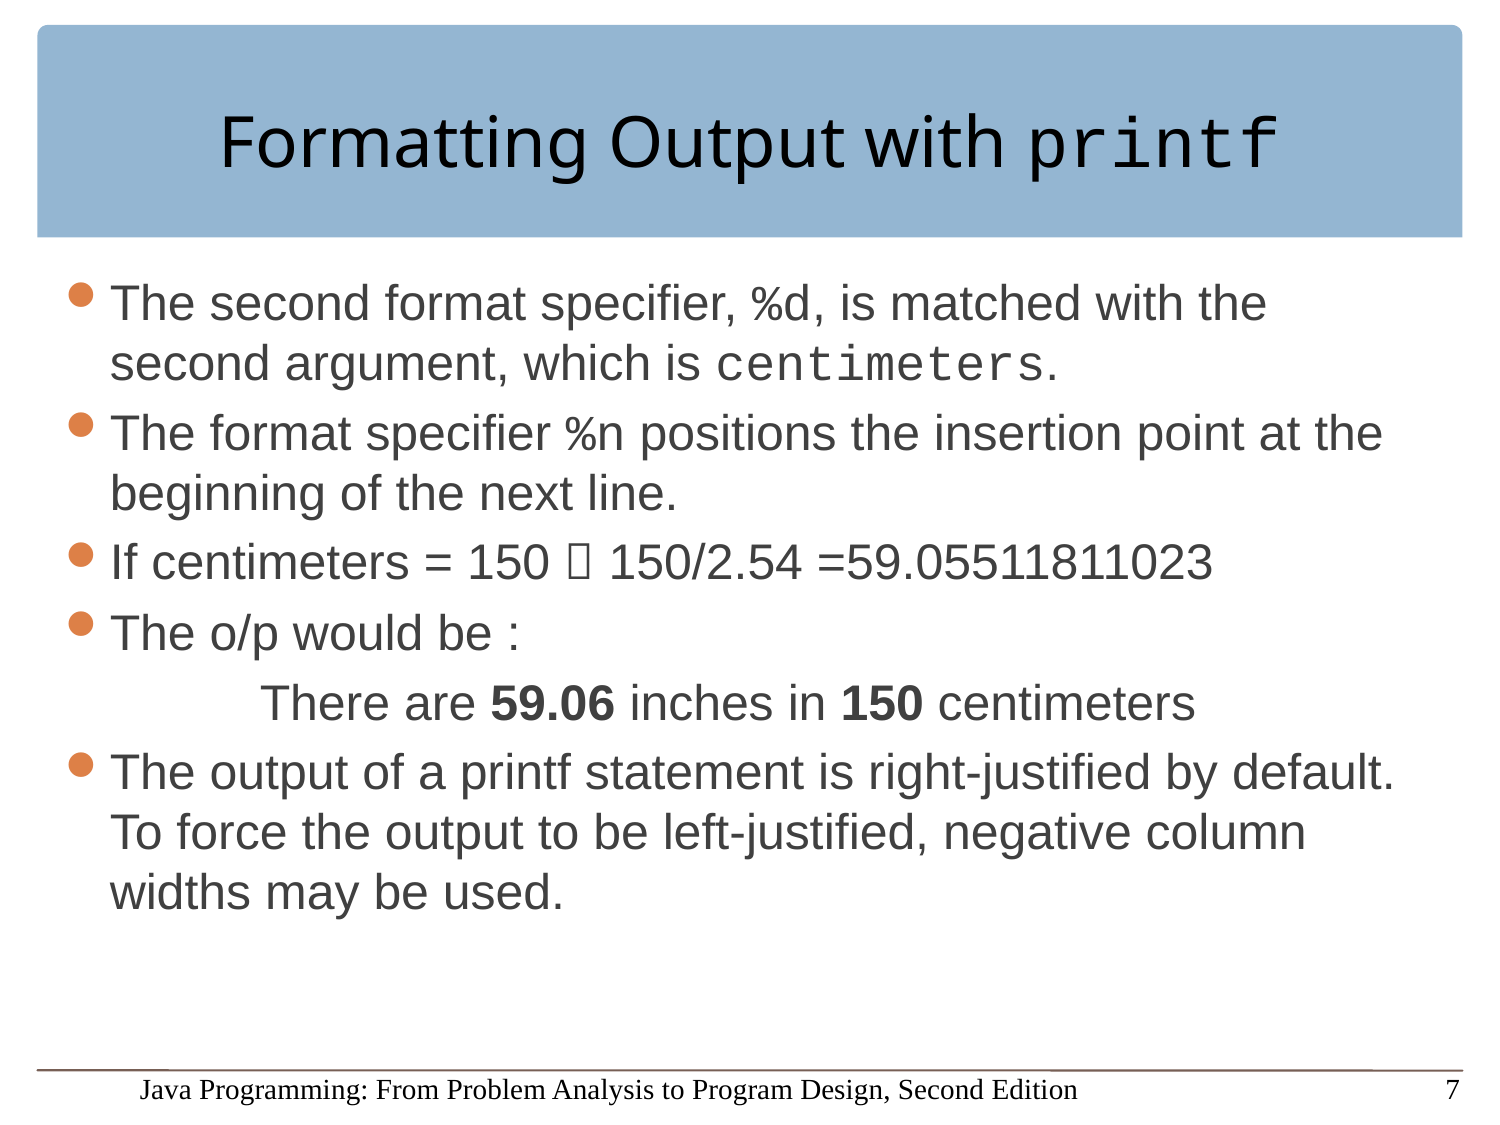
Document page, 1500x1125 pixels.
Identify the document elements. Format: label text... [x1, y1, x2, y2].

title Formatting Output with printf [49, 44, 1451, 233]
text_box 7 [1275, 1062, 1475, 1100]
text_box Java Programming: From Problem Analysis to Program Design, Second Edition [125, 1062, 1275, 1100]
list The second format specifier, %d, is matched with the second argument, which is centimeters. The format specifier %n positions the insertion point at the beginning of the next line. If centimeters = 150  150/2.54 =59.05511811023 The o/p would be : There are 59.06 inches in 150 centimeters The output of a printf statement is right-justified by default. To force the output to be left-justified, negative column widths may be used. [49, 262, 1451, 1051]
